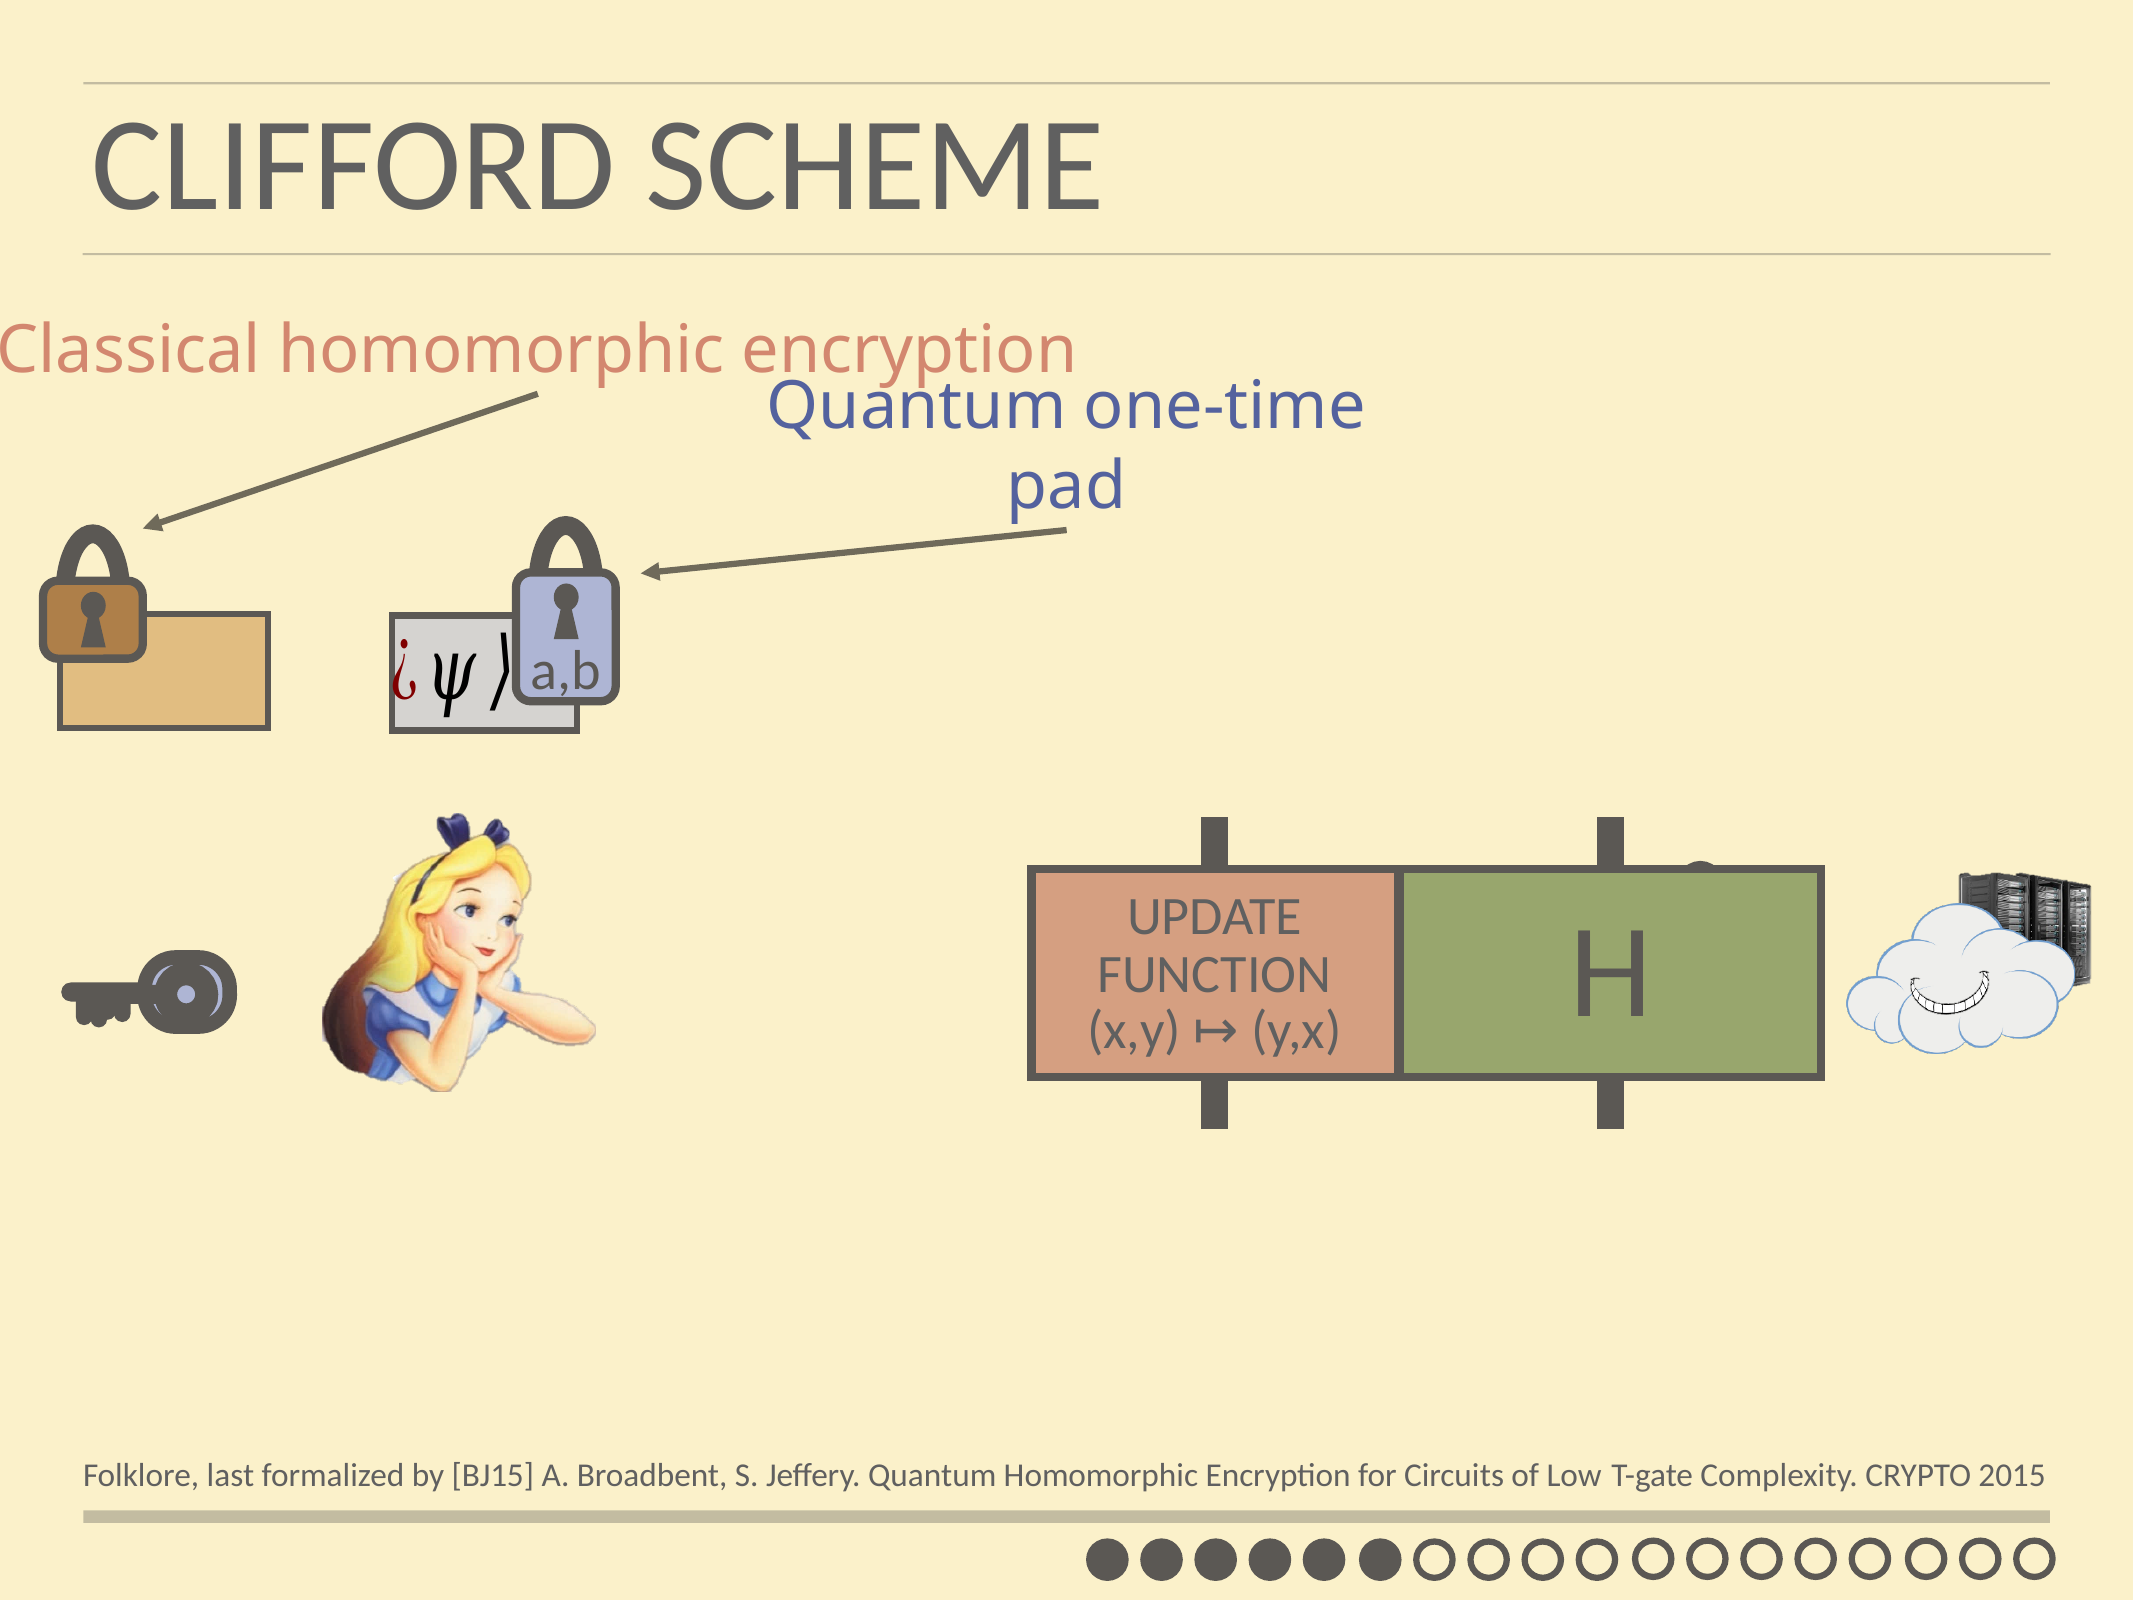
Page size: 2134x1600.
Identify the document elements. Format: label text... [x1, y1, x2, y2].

title Clifford Scheme [82, 81, 2051, 253]
text_box [2016, 1540, 2053, 1577]
text_box [1578, 1541, 1616, 1578]
text_box [1635, 1540, 1672, 1577]
text_box Quantum one-time pad [711, 353, 1423, 531]
text_box [1089, 1541, 1126, 1578]
text_box [1851, 1540, 1889, 1577]
text_box Folklore, last formalized by [BJ15] A. Broadbent, S. Jeffery. Quantum Homomorphic Encryption for Circuits of Low T-gate Complexity. CRYPTO 2015 [74, 1445, 2055, 1502]
text_box [1797, 1540, 1834, 1577]
text_box [1197, 1541, 1234, 1578]
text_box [640, 490, 1067, 574]
text_box [1689, 1540, 1726, 1577]
text_box [1251, 1541, 1289, 1578]
text_box [1416, 1541, 1453, 1578]
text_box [1031, 816, 1395, 1130]
text_box [1907, 1540, 1945, 1577]
text_box [1743, 1540, 1780, 1577]
text_box [1362, 1541, 1399, 1578]
text_box [1143, 1541, 1180, 1578]
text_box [1844, 858, 2122, 1054]
text_box [1962, 1540, 1999, 1577]
text_box Classical homomorphic encryption [0, 297, 1088, 394]
picture [321, 813, 596, 1093]
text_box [142, 394, 539, 529]
text_box [1524, 1541, 1561, 1578]
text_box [391, 525, 616, 731]
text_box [42, 533, 269, 729]
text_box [75, 973, 207, 1028]
text_box [1470, 1541, 1507, 1578]
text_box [1399, 816, 1822, 1130]
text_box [60, 949, 230, 1031]
text_box [1305, 1541, 1343, 1578]
